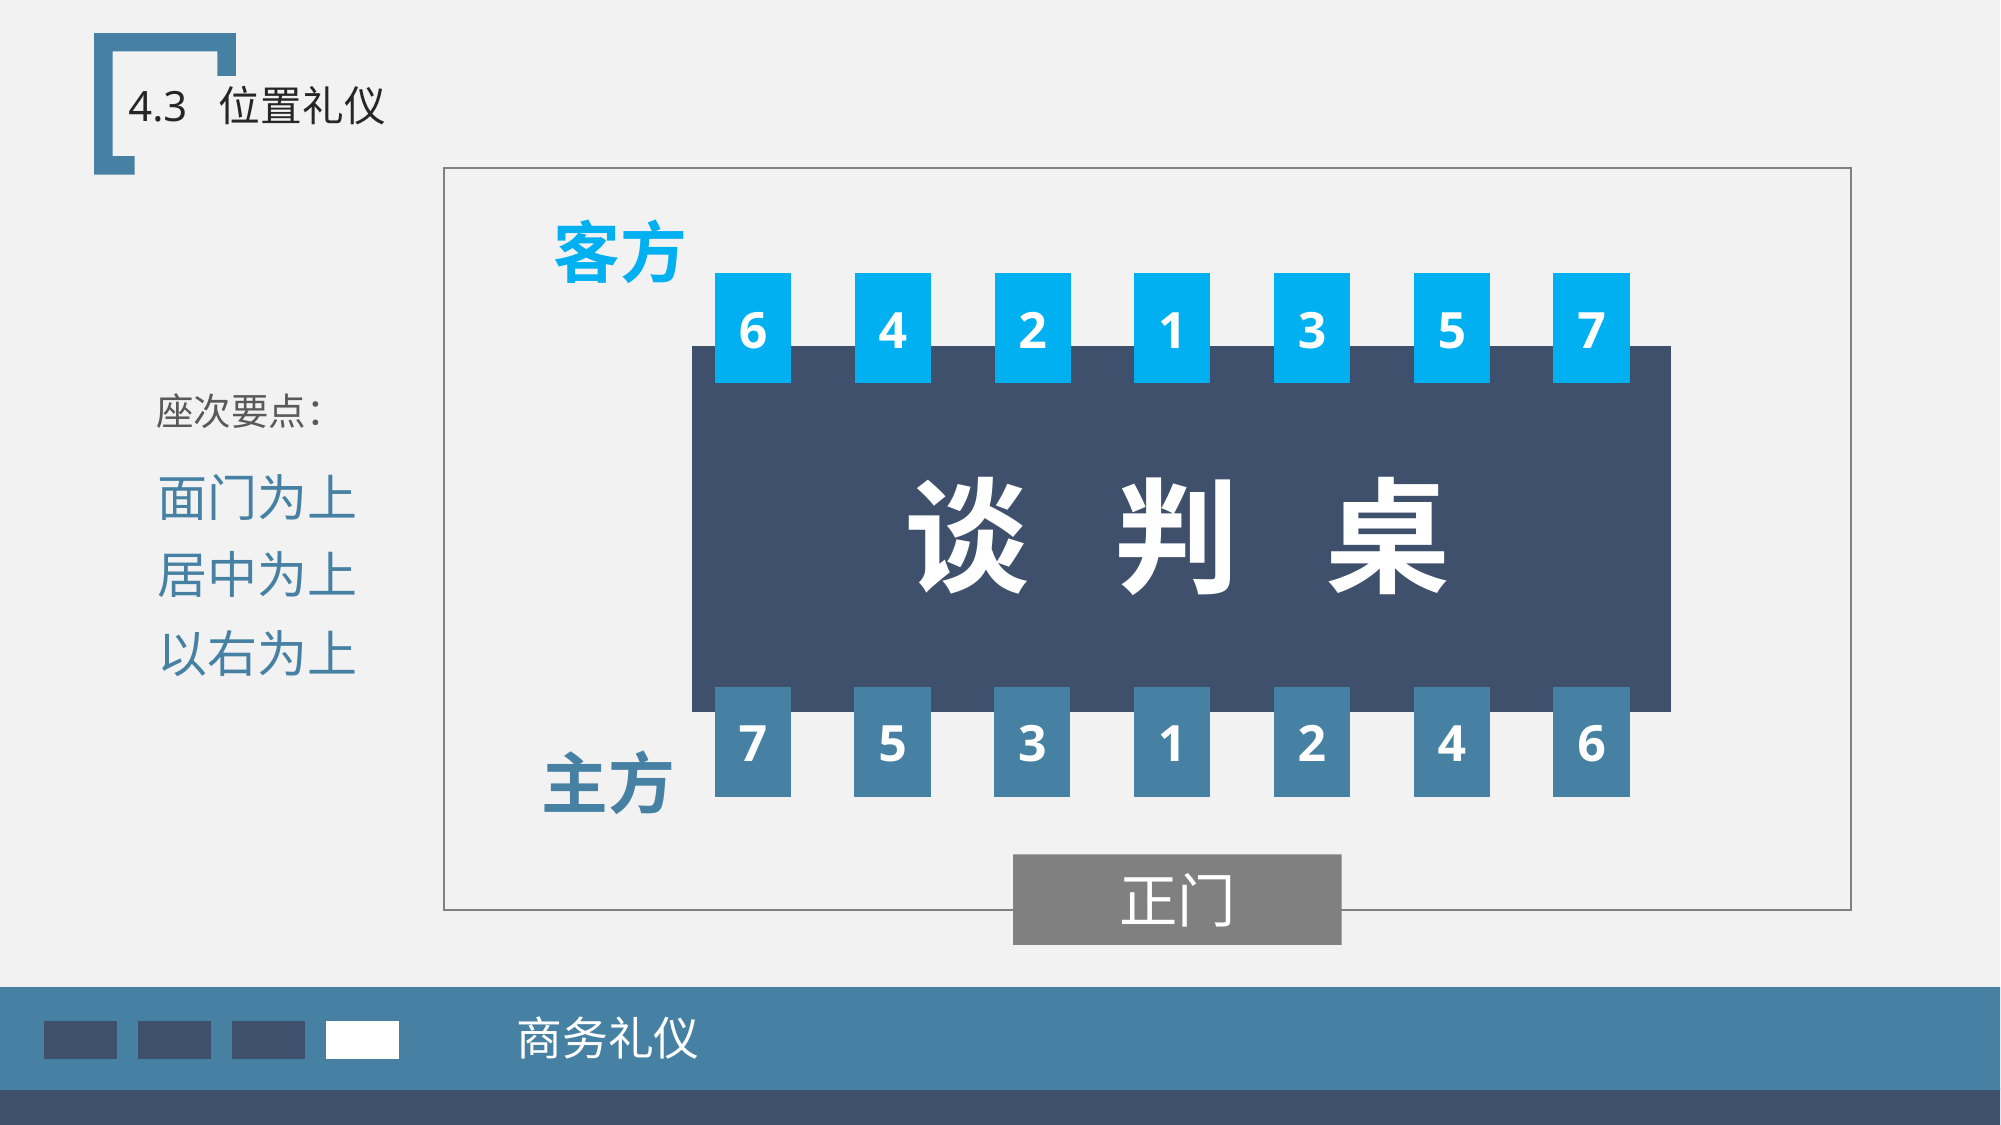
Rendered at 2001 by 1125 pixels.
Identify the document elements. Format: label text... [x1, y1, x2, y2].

text_box 面门为上 居中为上 以右为上 [142, 440, 373, 690]
text_box 4.3 位置礼仪 [113, 72, 704, 138]
text_box 正门 [1013, 854, 1342, 945]
text_box [444, 168, 1851, 910]
text_box 座次要点： [141, 380, 417, 440]
